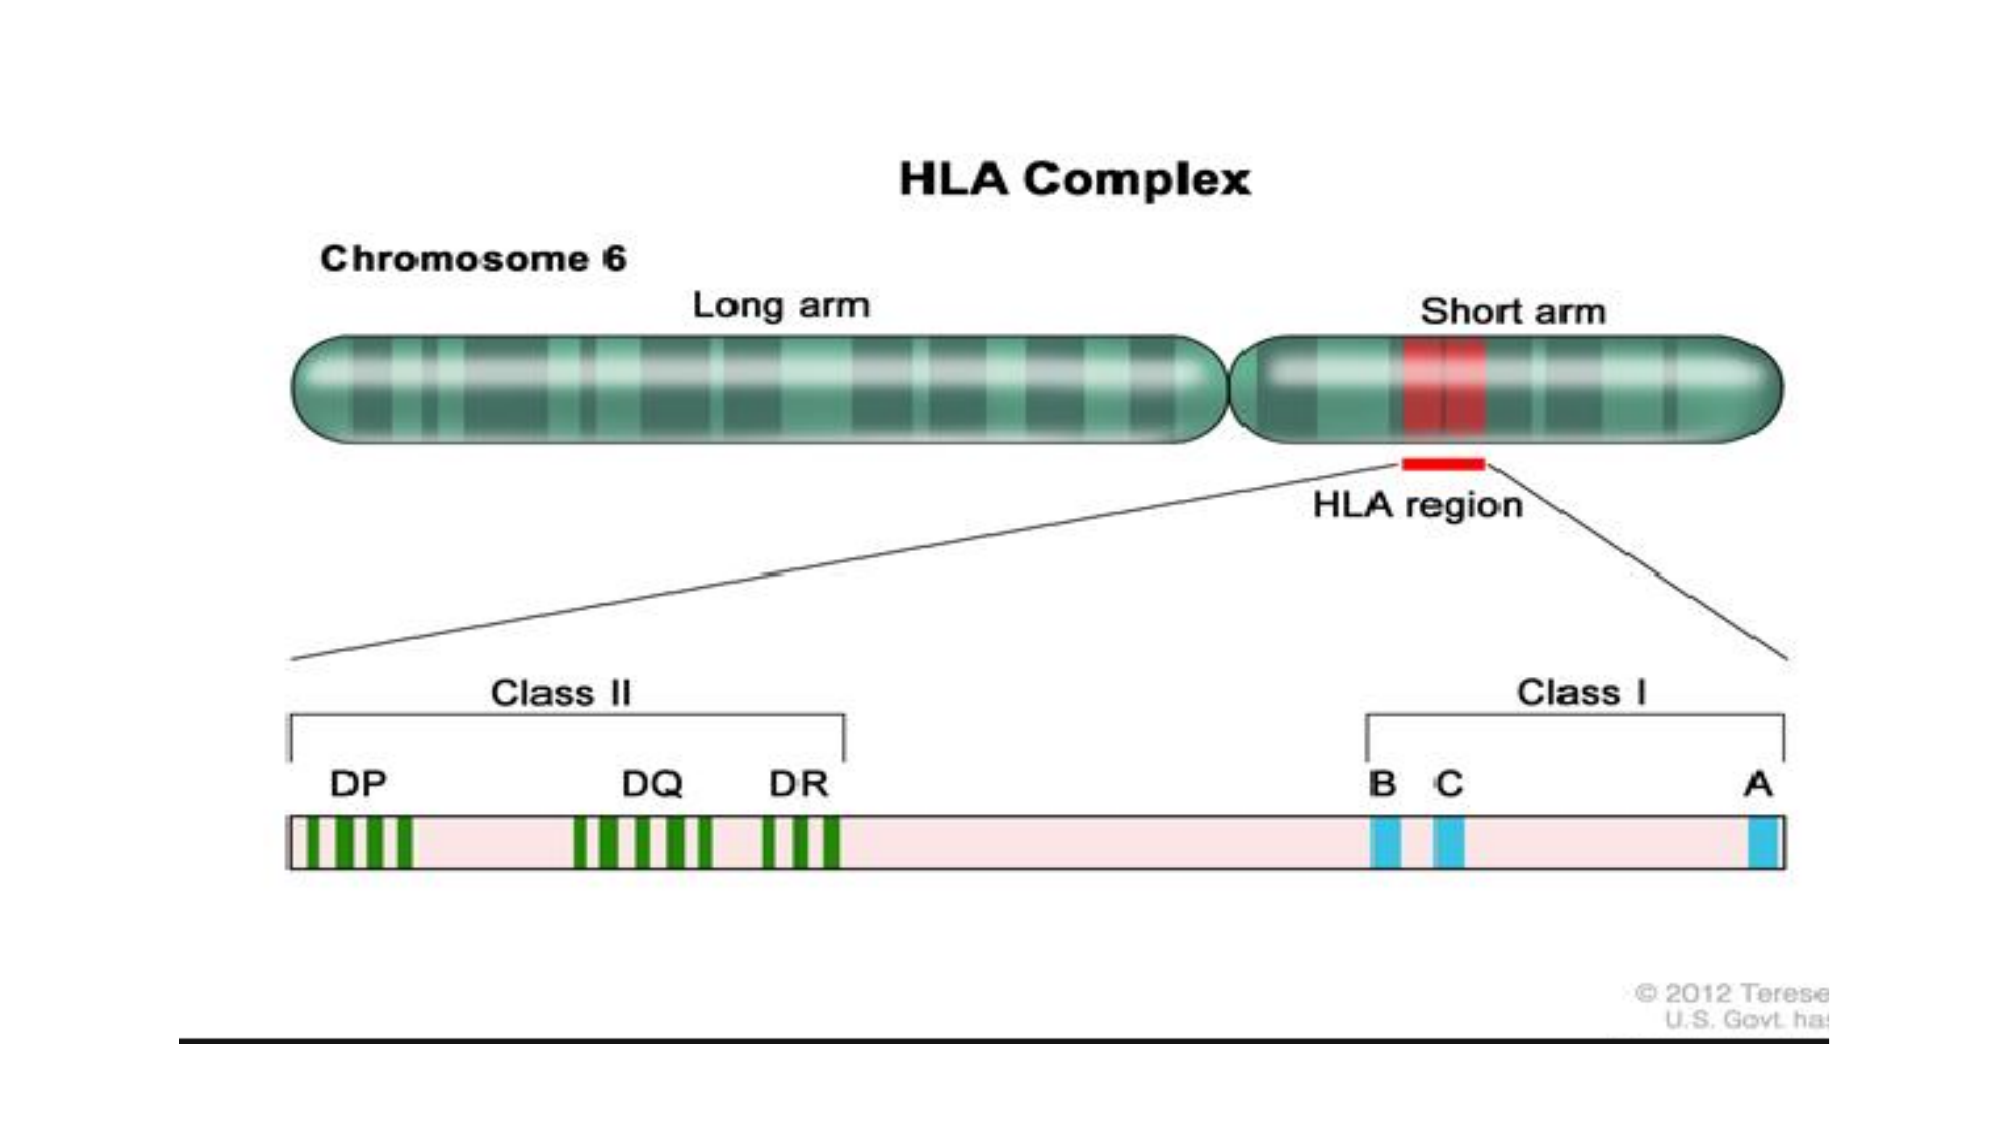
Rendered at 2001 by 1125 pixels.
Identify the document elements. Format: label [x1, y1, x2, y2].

picture [179, 118, 1830, 1044]
